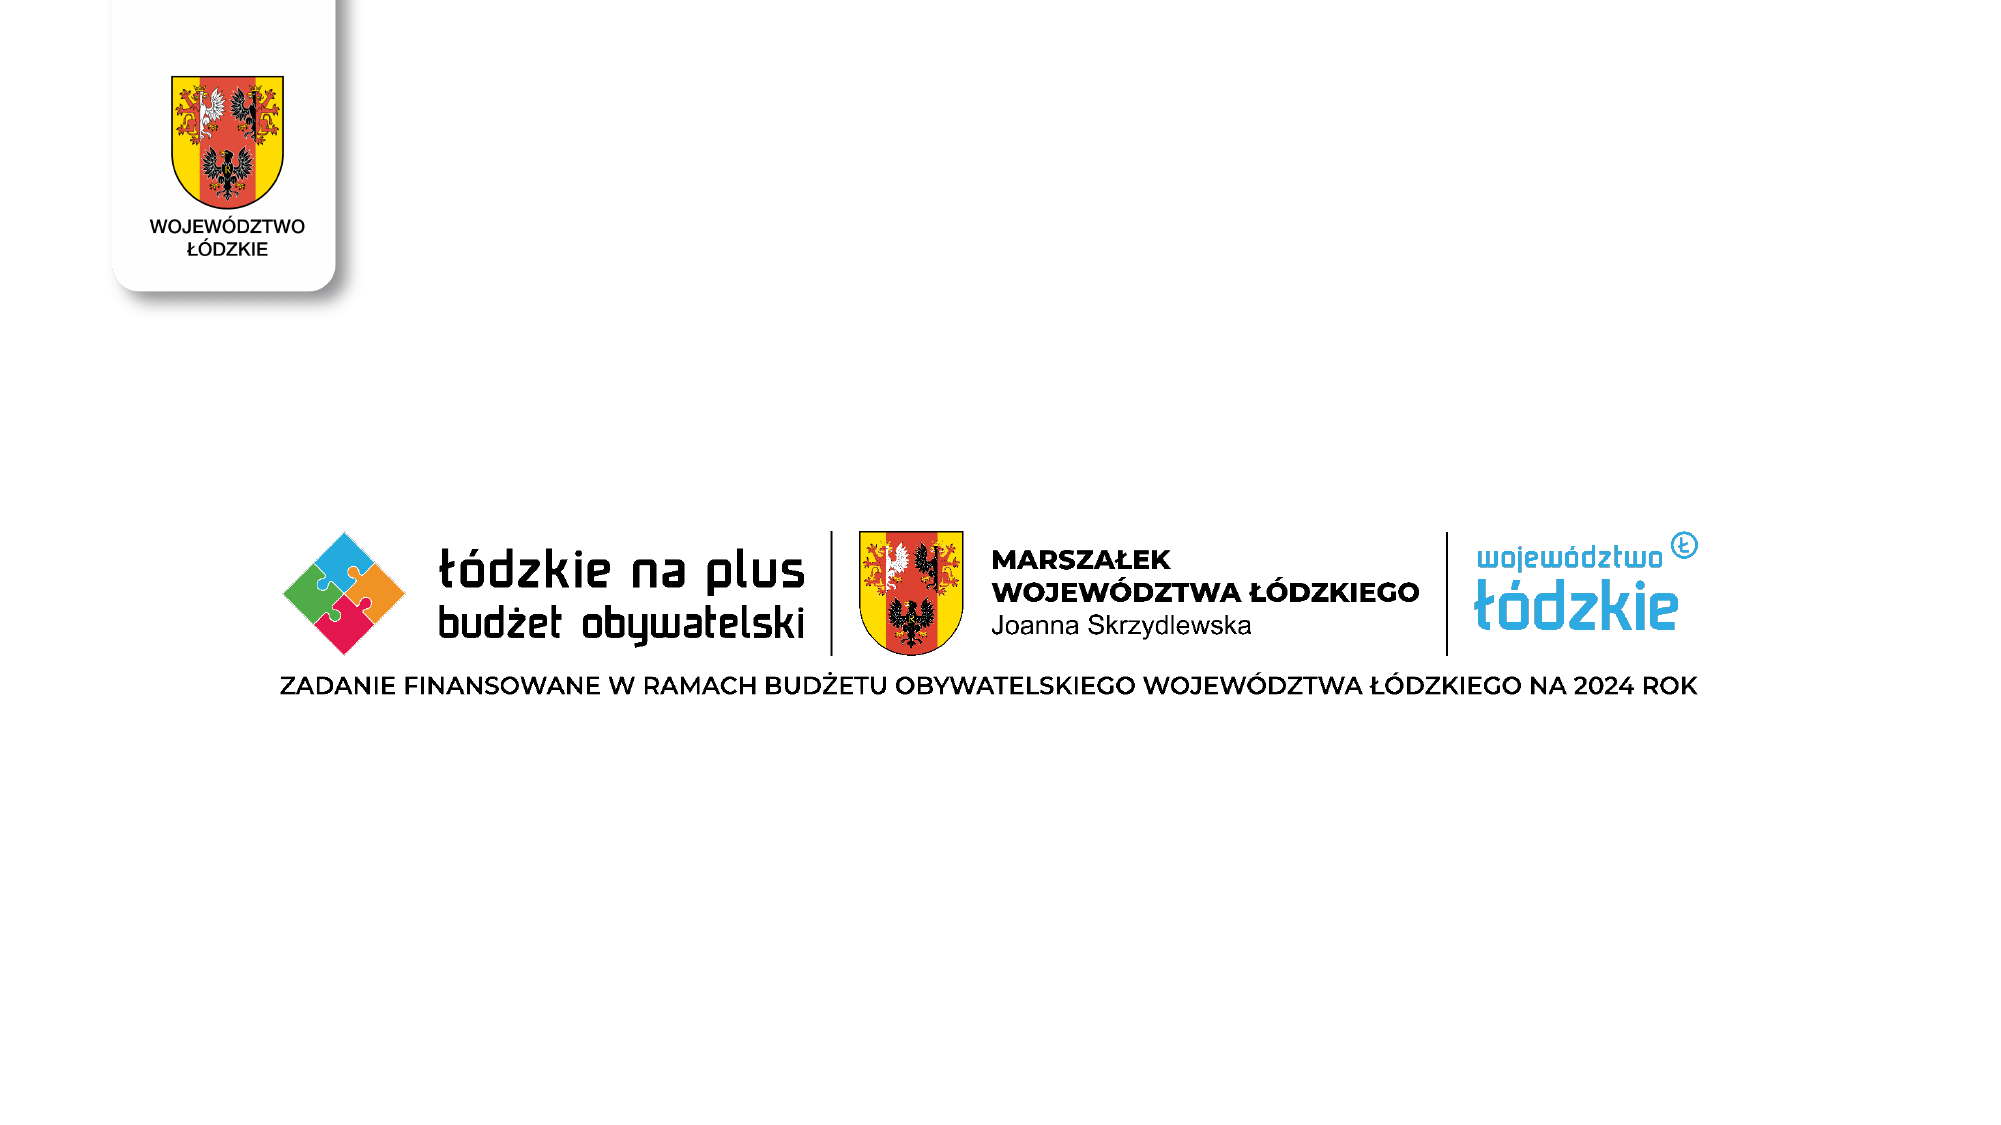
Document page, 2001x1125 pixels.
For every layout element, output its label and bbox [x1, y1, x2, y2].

picture [99, 0, 370, 326]
picture [244, 509, 1756, 716]
